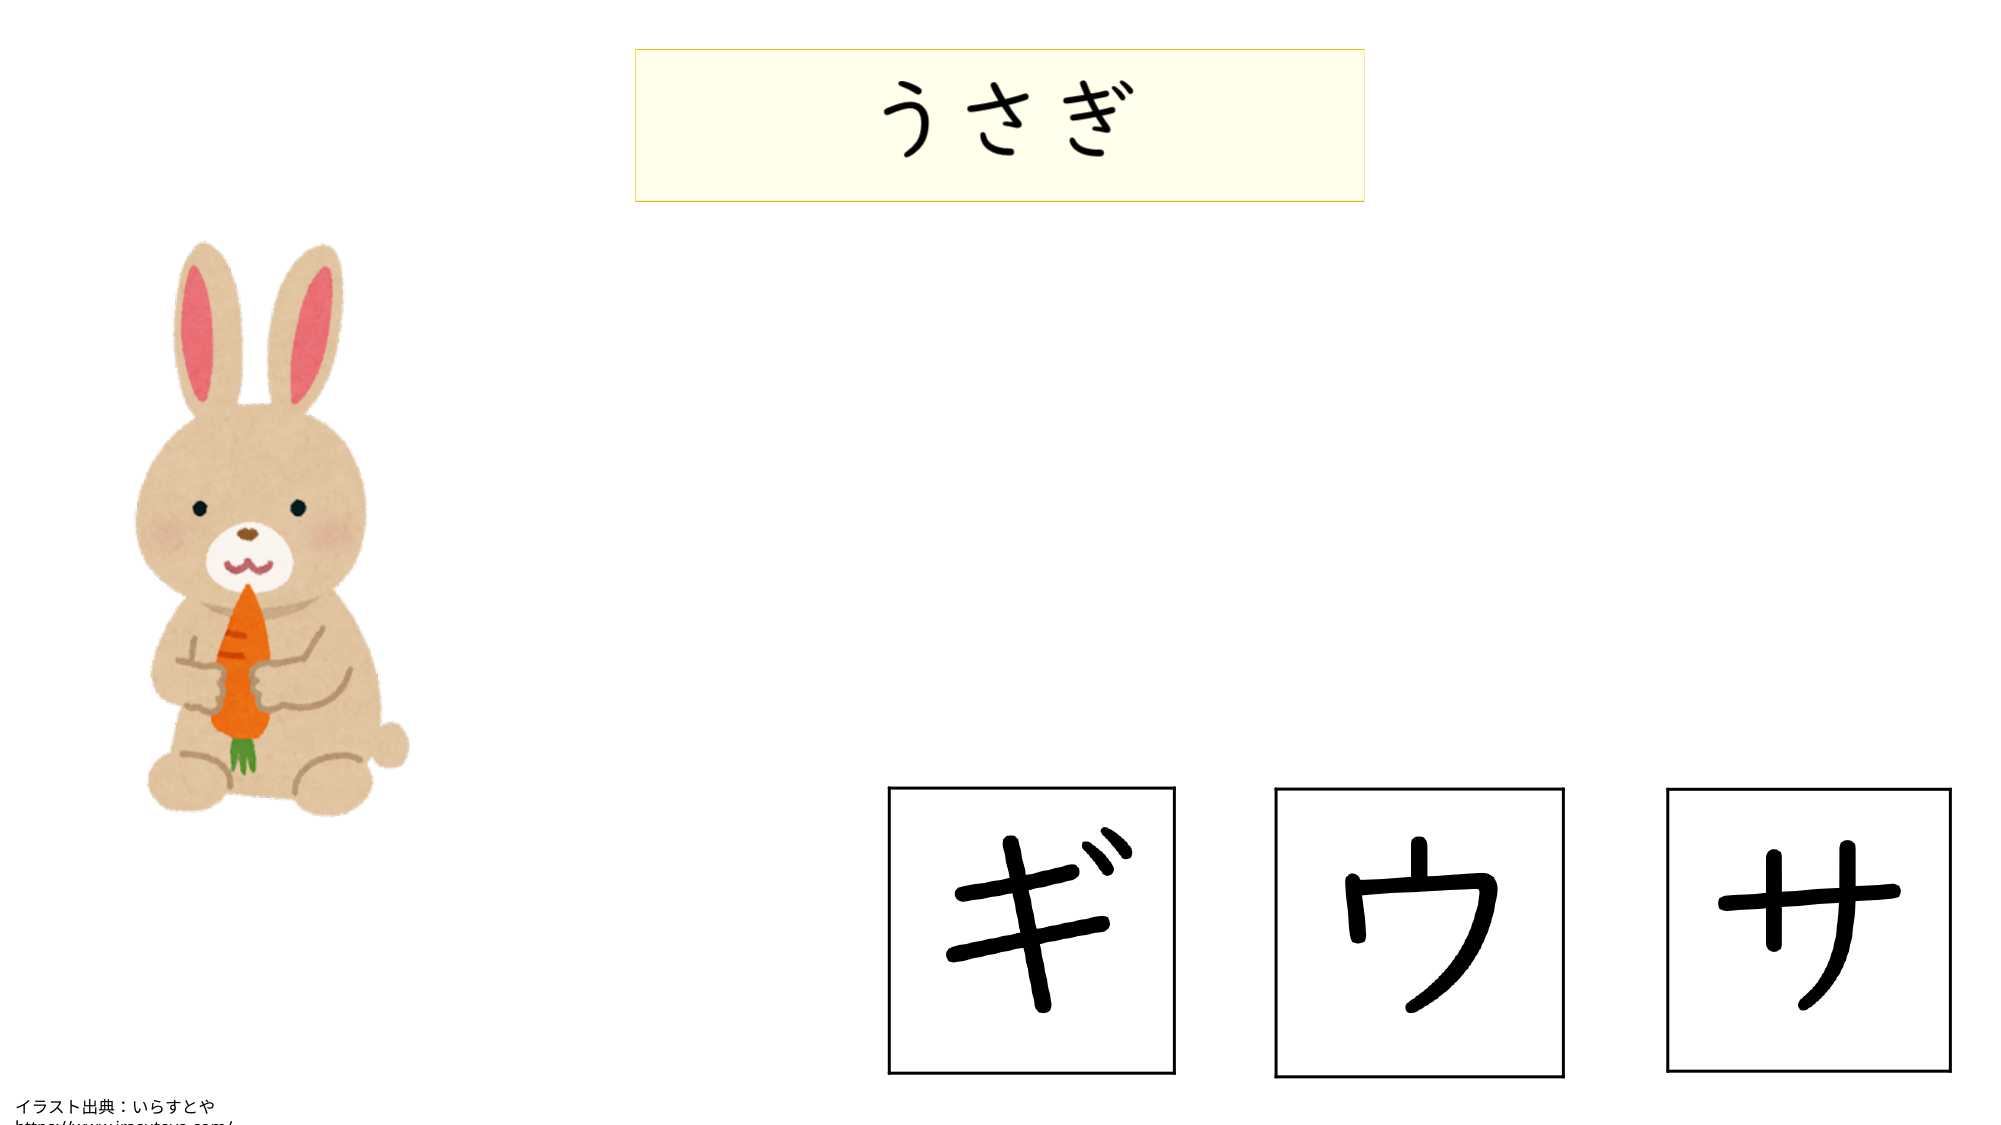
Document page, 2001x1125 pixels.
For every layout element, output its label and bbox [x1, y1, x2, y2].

picture [884, 784, 1176, 1077]
picture [1272, 783, 1568, 1079]
list [29, 236, 486, 829]
picture [635, 42, 1365, 210]
picture [1663, 784, 1955, 1075]
